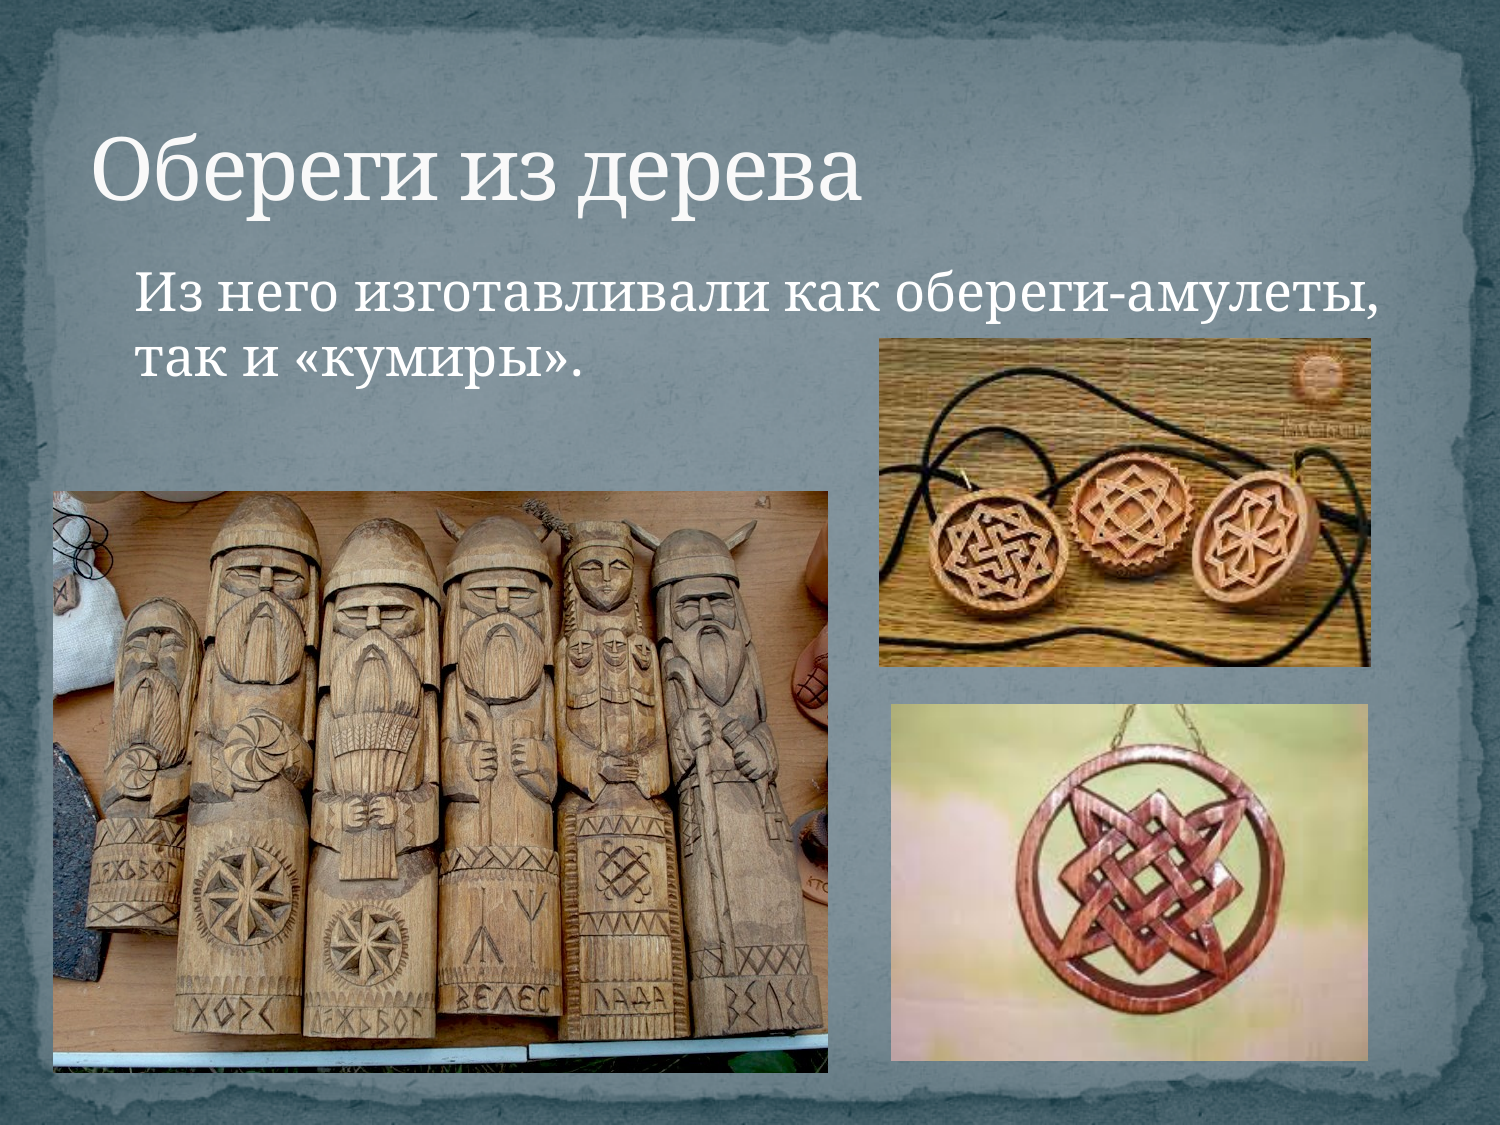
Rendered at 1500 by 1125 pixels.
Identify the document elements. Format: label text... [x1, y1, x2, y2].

picture [53, 491, 828, 1073]
picture [891, 704, 1368, 1061]
list Из него изготавливали как обереги-амулеты, так и «кумиры». [75, 249, 1425, 1000]
picture [879, 338, 1371, 667]
title Обереги из дерева [74, 24, 1425, 225]
